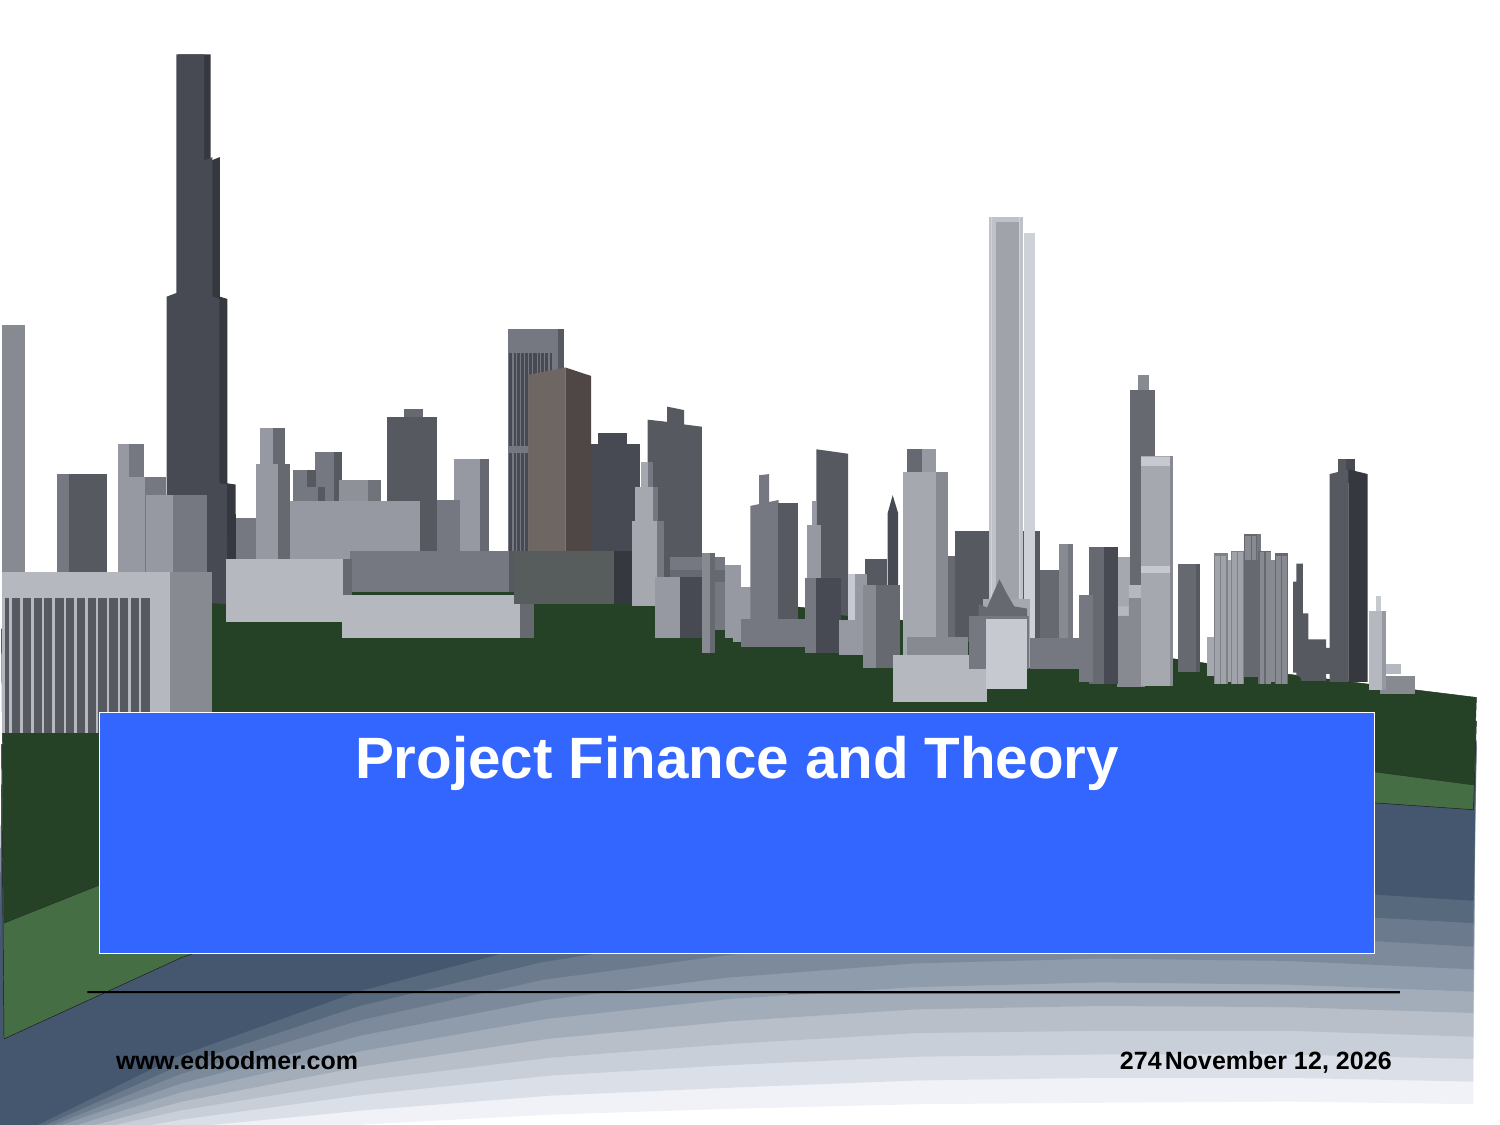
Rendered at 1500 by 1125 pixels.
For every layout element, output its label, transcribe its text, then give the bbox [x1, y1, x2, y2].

title Project Finance and Theory [99, 712, 1375, 954]
